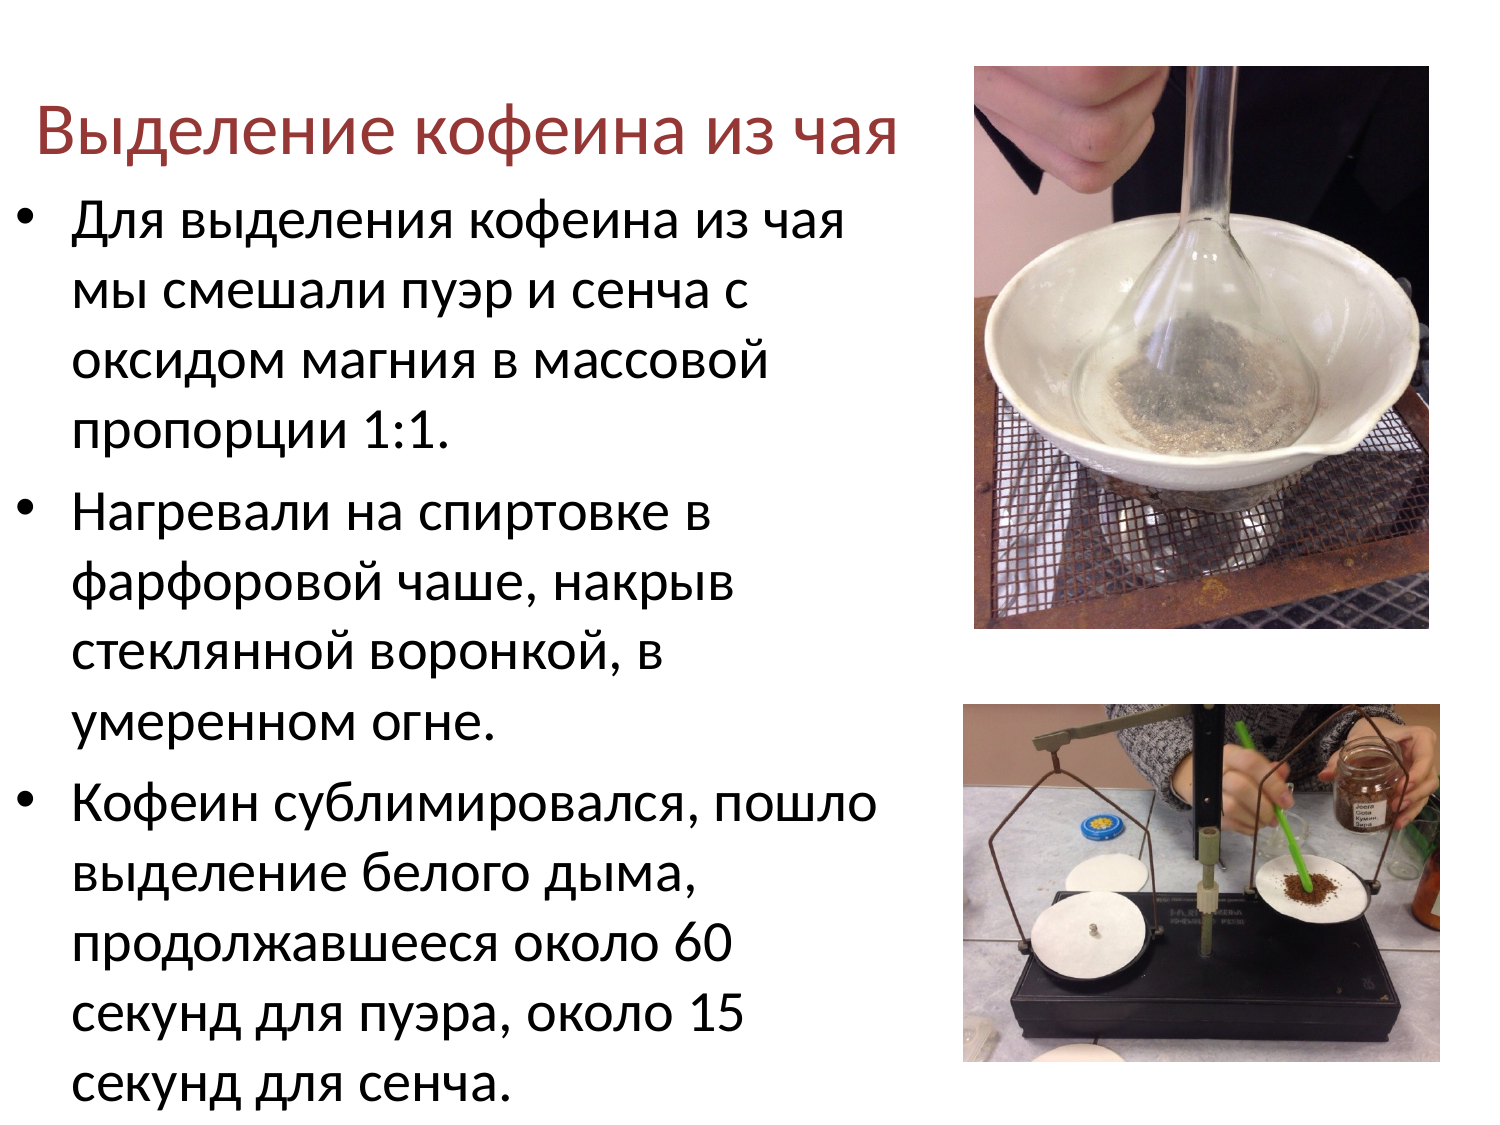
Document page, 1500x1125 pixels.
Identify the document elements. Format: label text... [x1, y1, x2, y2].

list Для выделения кофеина из чая мы смешали пуэр и сенча с оксидом магния в массовой пропорции 1:1. Нагревали на спиртовке в фарфоровой чаше, накрыв стеклянной воронкой, в умеренном огне. Кофеин сублимировался, пошло выделение белого дыма, продолжавшееся около 60 секунд для пуэра, около 15 секунд для сенча. [0, 172, 910, 1059]
picture [974, 66, 1429, 630]
title Выделение кофеина из чая [0, 30, 1144, 219]
picture [963, 703, 1440, 1062]
